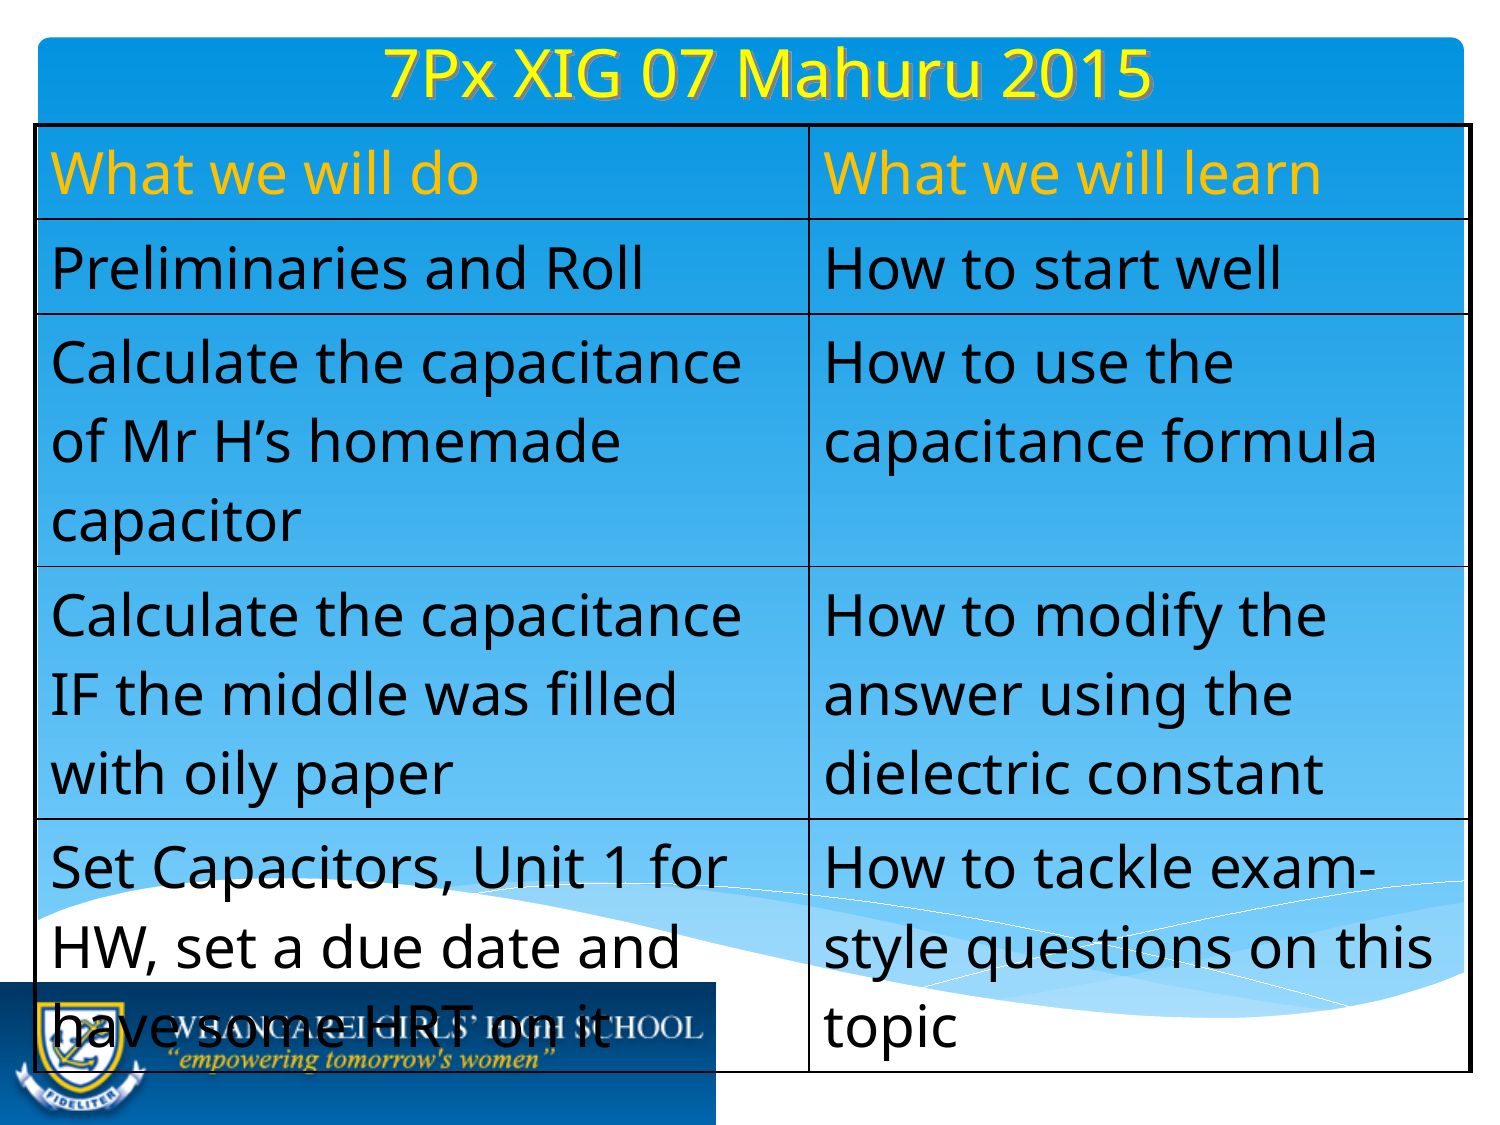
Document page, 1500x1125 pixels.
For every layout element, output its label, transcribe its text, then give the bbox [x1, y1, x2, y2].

table_cell How to tackle exam-style questions on this topic [810, 820, 1468, 1071]
table_cell How to use the capacitance formula [810, 315, 1468, 566]
table_cell How to modify the answer using the dielectric constant [810, 567, 1468, 818]
table_cell How to start well [810, 220, 1468, 313]
text_box 7Px XIG 07 Mahuru 2015 [162, 20, 1375, 121]
table_cell Set Capacitors, Unit 1 for HW, set a due date and have some HRT on it [37, 820, 808, 1071]
table_cell Preliminaries and Roll [37, 220, 808, 313]
table_cell Calculate the capacitance of Mr H’s homemade capacitor [37, 315, 808, 566]
table_cell Calculate the capacitance IF the middle was filled with oily paper [37, 567, 808, 818]
table_header What we will learn [810, 127, 1468, 218]
picture [0, 982, 716, 1125]
table_header What we will do [37, 127, 808, 218]
